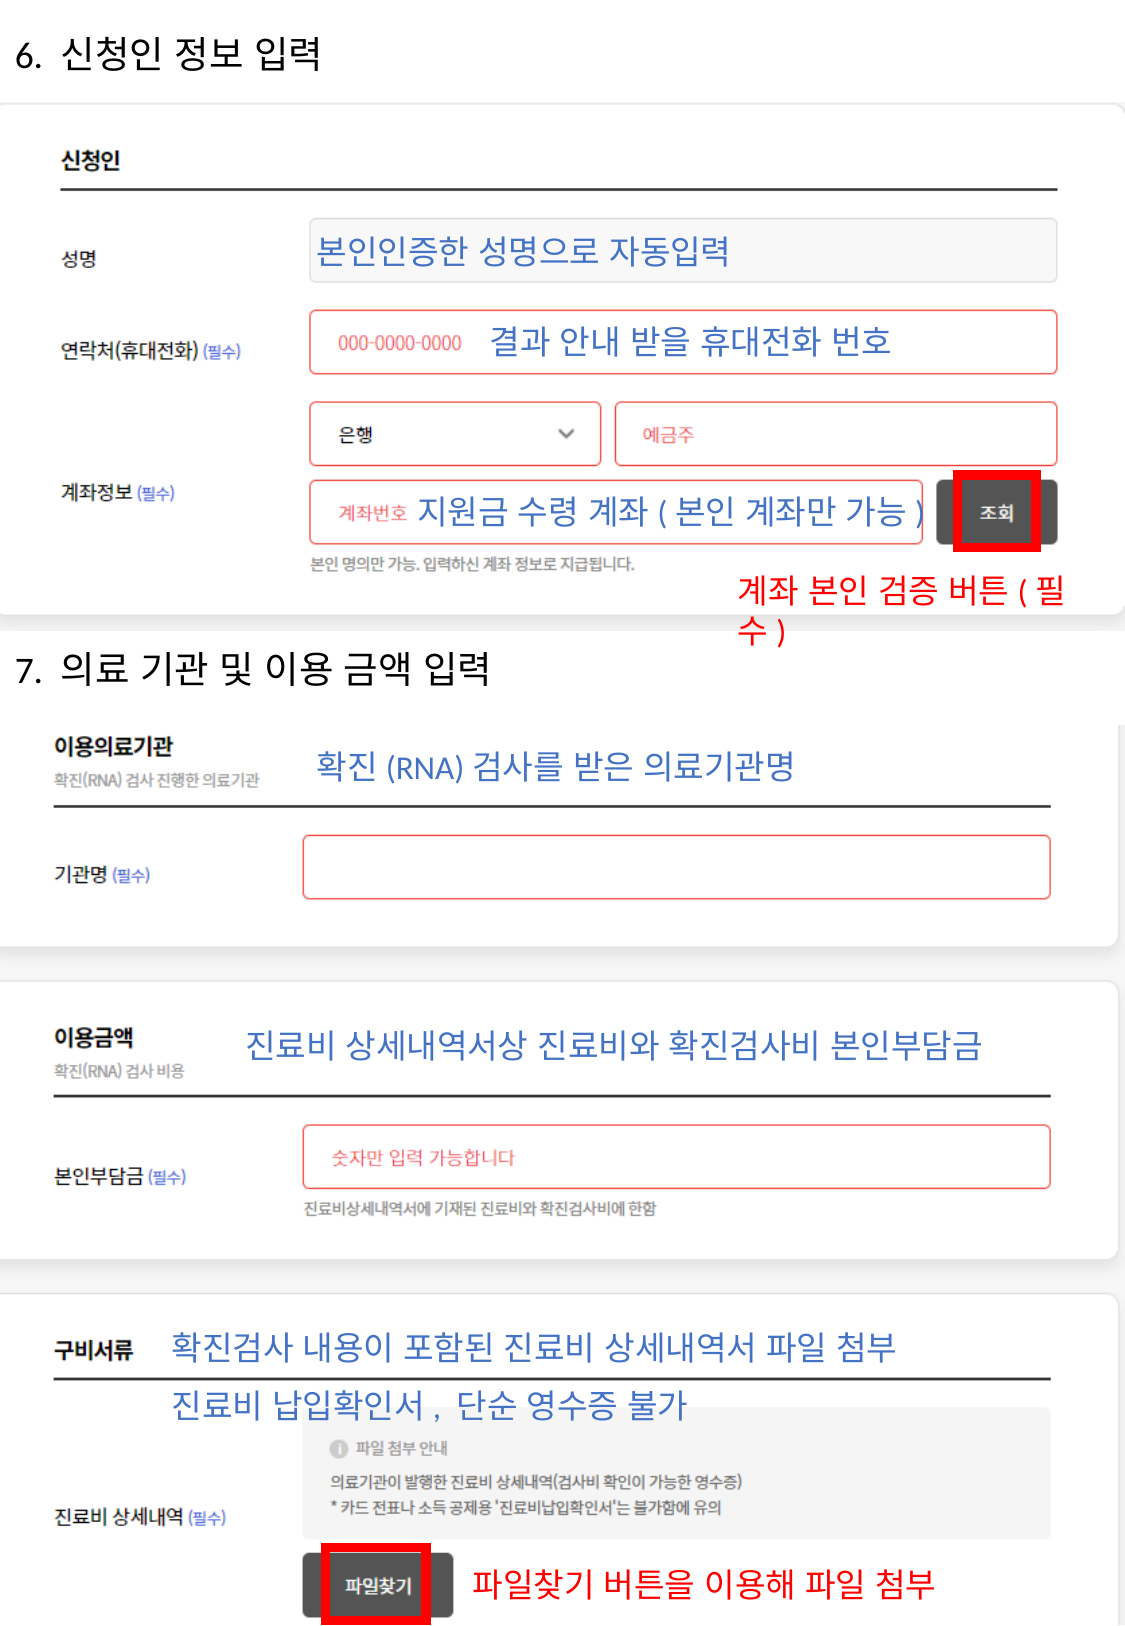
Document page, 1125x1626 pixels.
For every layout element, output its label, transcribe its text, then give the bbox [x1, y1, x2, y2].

text_box 6. 신청인 정보 입력 [0, 23, 1125, 84]
text_box 7. 의료 기관 및 이용 금액 입력 [0, 639, 1125, 699]
text_box 계좌 본인 검증 버튼(필수) [723, 631, 1124, 658]
picture [0, 102, 1125, 631]
picture [0, 725, 1125, 1625]
